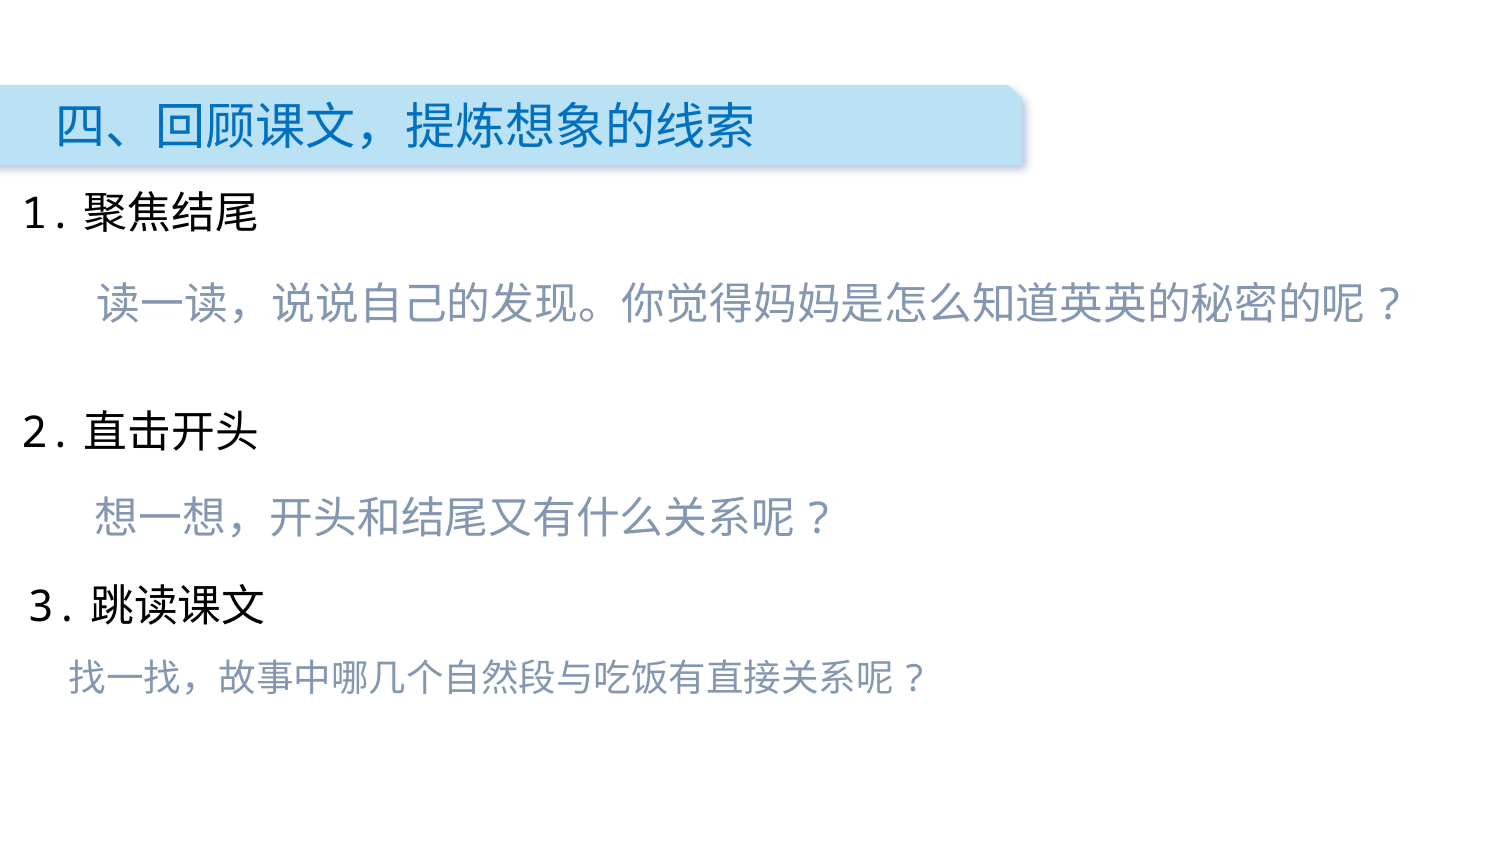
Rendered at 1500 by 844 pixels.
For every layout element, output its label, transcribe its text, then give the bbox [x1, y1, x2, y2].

text_box 读一读，说说自己的发现。你觉得妈妈是怎么知道英英的秘密的呢? [85, 243, 1434, 334]
text_box [0, 84, 1023, 167]
text_box 2.直击开头 [9, 397, 271, 462]
text_box 1.聚焦结尾 [9, 179, 271, 244]
text_box 找一找，故事中哪几个自然段与吃饭有直接关系呢? [57, 648, 1394, 705]
text_box 四、回顾课文，提炼想象的线索 [44, 88, 768, 161]
text_box 想一想，开头和结尾又有什么关系呢? [83, 483, 843, 548]
text_box 3.跳读课文 [16, 572, 1436, 637]
